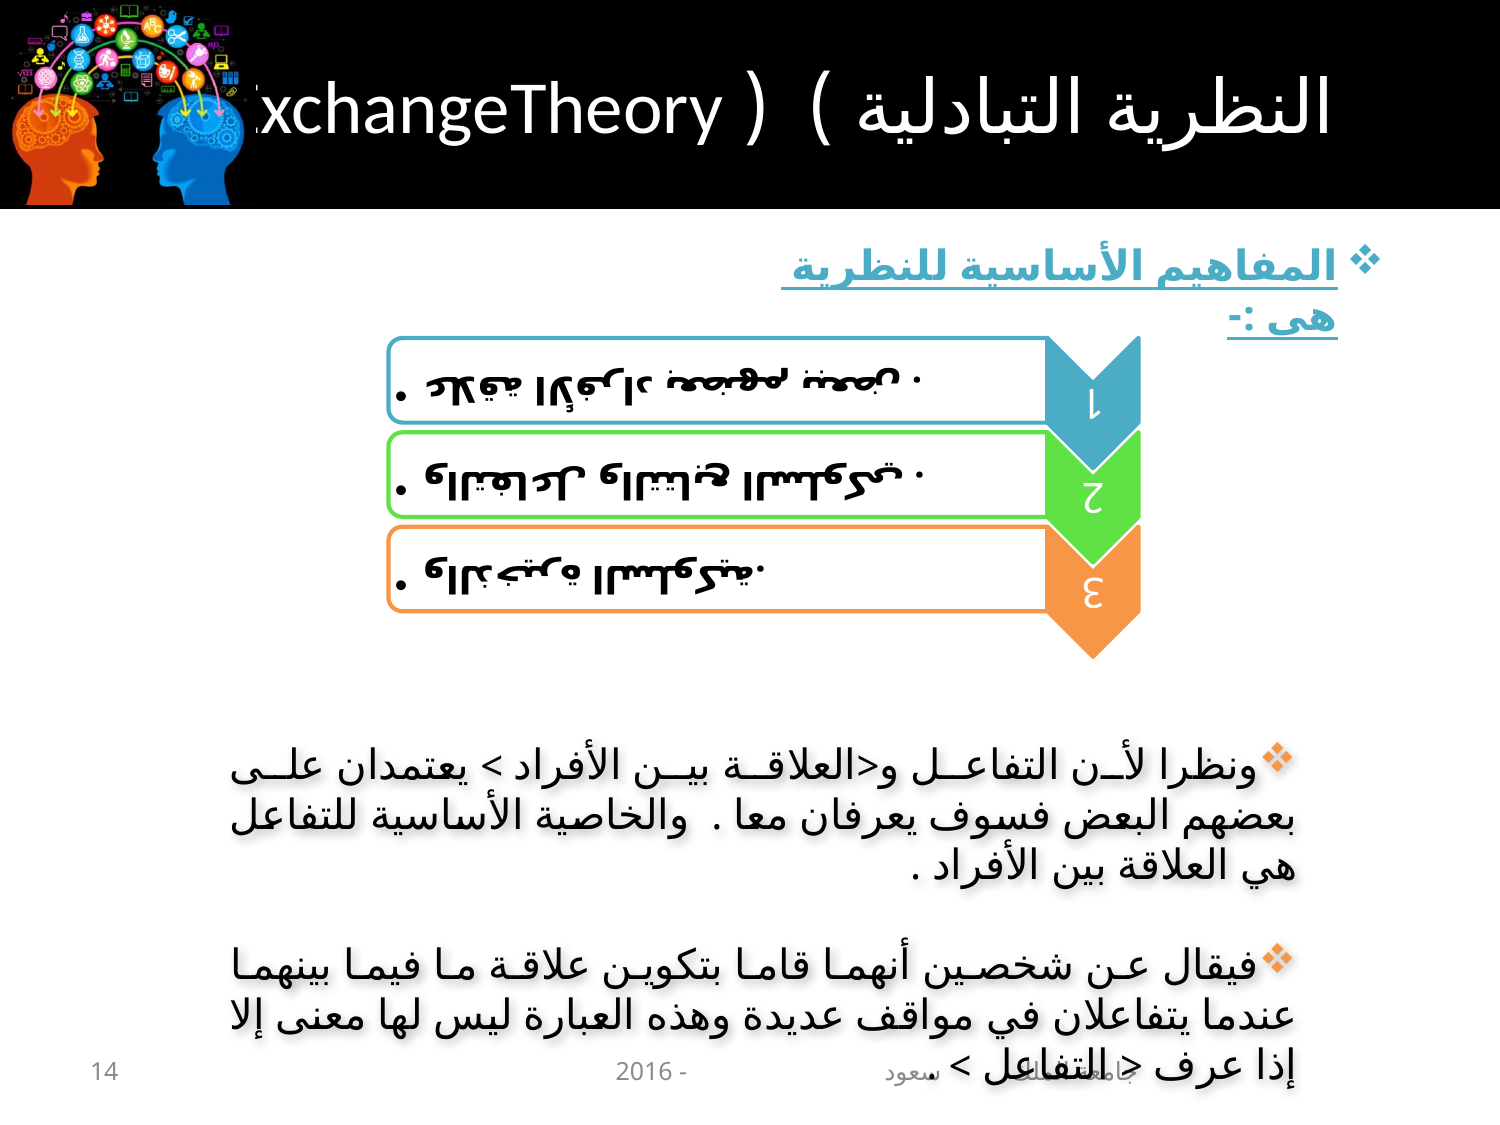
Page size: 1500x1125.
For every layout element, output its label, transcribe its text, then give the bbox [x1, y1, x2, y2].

text_box ونظرا لأن التفاعل و<العلاقة بين الأفراد > يعتمدان على بعضهم البعض فسوف يعرفان معا . والخاصية الأساسية للتفاعل هي العلاقة بين الأفراد . فيقال عن شخصين أنهما قاما بتكوين علاقة ما فيما بينهما عندما يتفاعلان في مواقف عديدة وهذه العبارة ليس لها معنى إلا إذا عرف < التفاعل > . [215, 680, 1312, 1125]
text_box [88, 267, 1439, 1000]
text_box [388, 337, 1139, 658]
slide_number 14 [75, 1042, 211, 1103]
picture [0, 0, 256, 205]
text_box المفاهيم الأساسية للنظرية هي :- [702, 231, 1400, 397]
text_box النظرية التبادلية ) ( ExchangeTheory [257, 0, 1500, 209]
